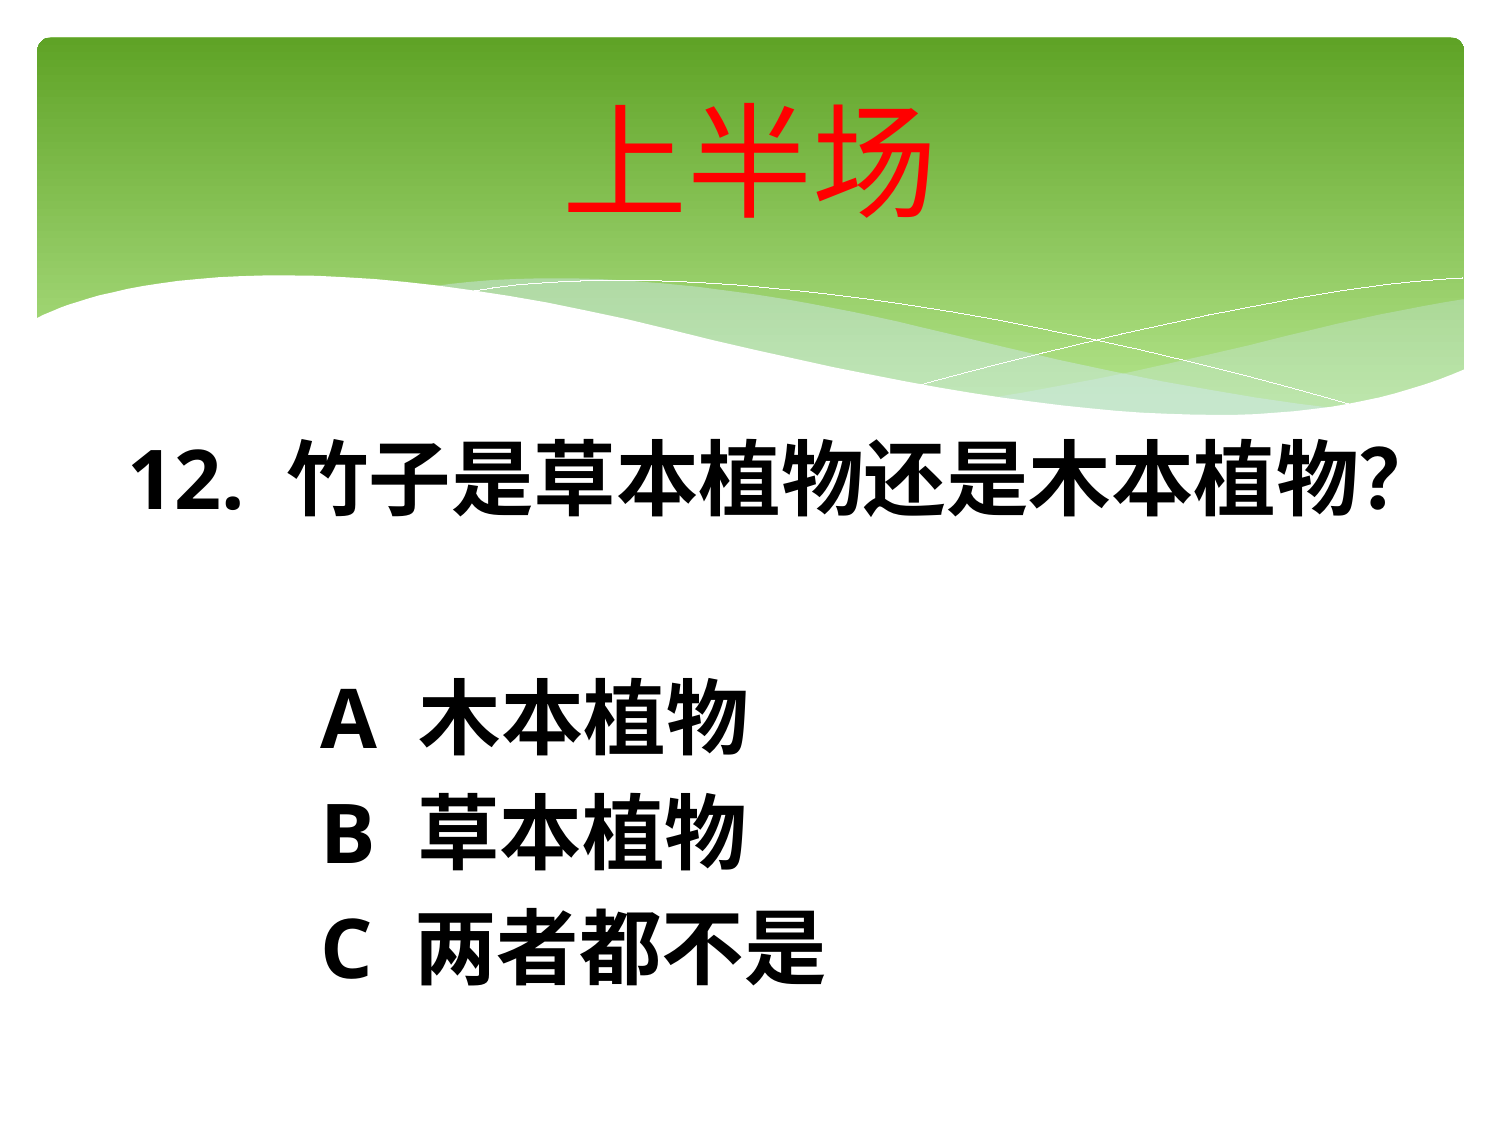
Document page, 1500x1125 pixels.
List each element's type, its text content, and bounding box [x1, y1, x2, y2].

title 上半场 [75, 55, 1425, 261]
list 12. 竹子是草本植物还是木本植物？ A 木本植物 B 草本植物 C 两者都不是 [112, 419, 1471, 1004]
